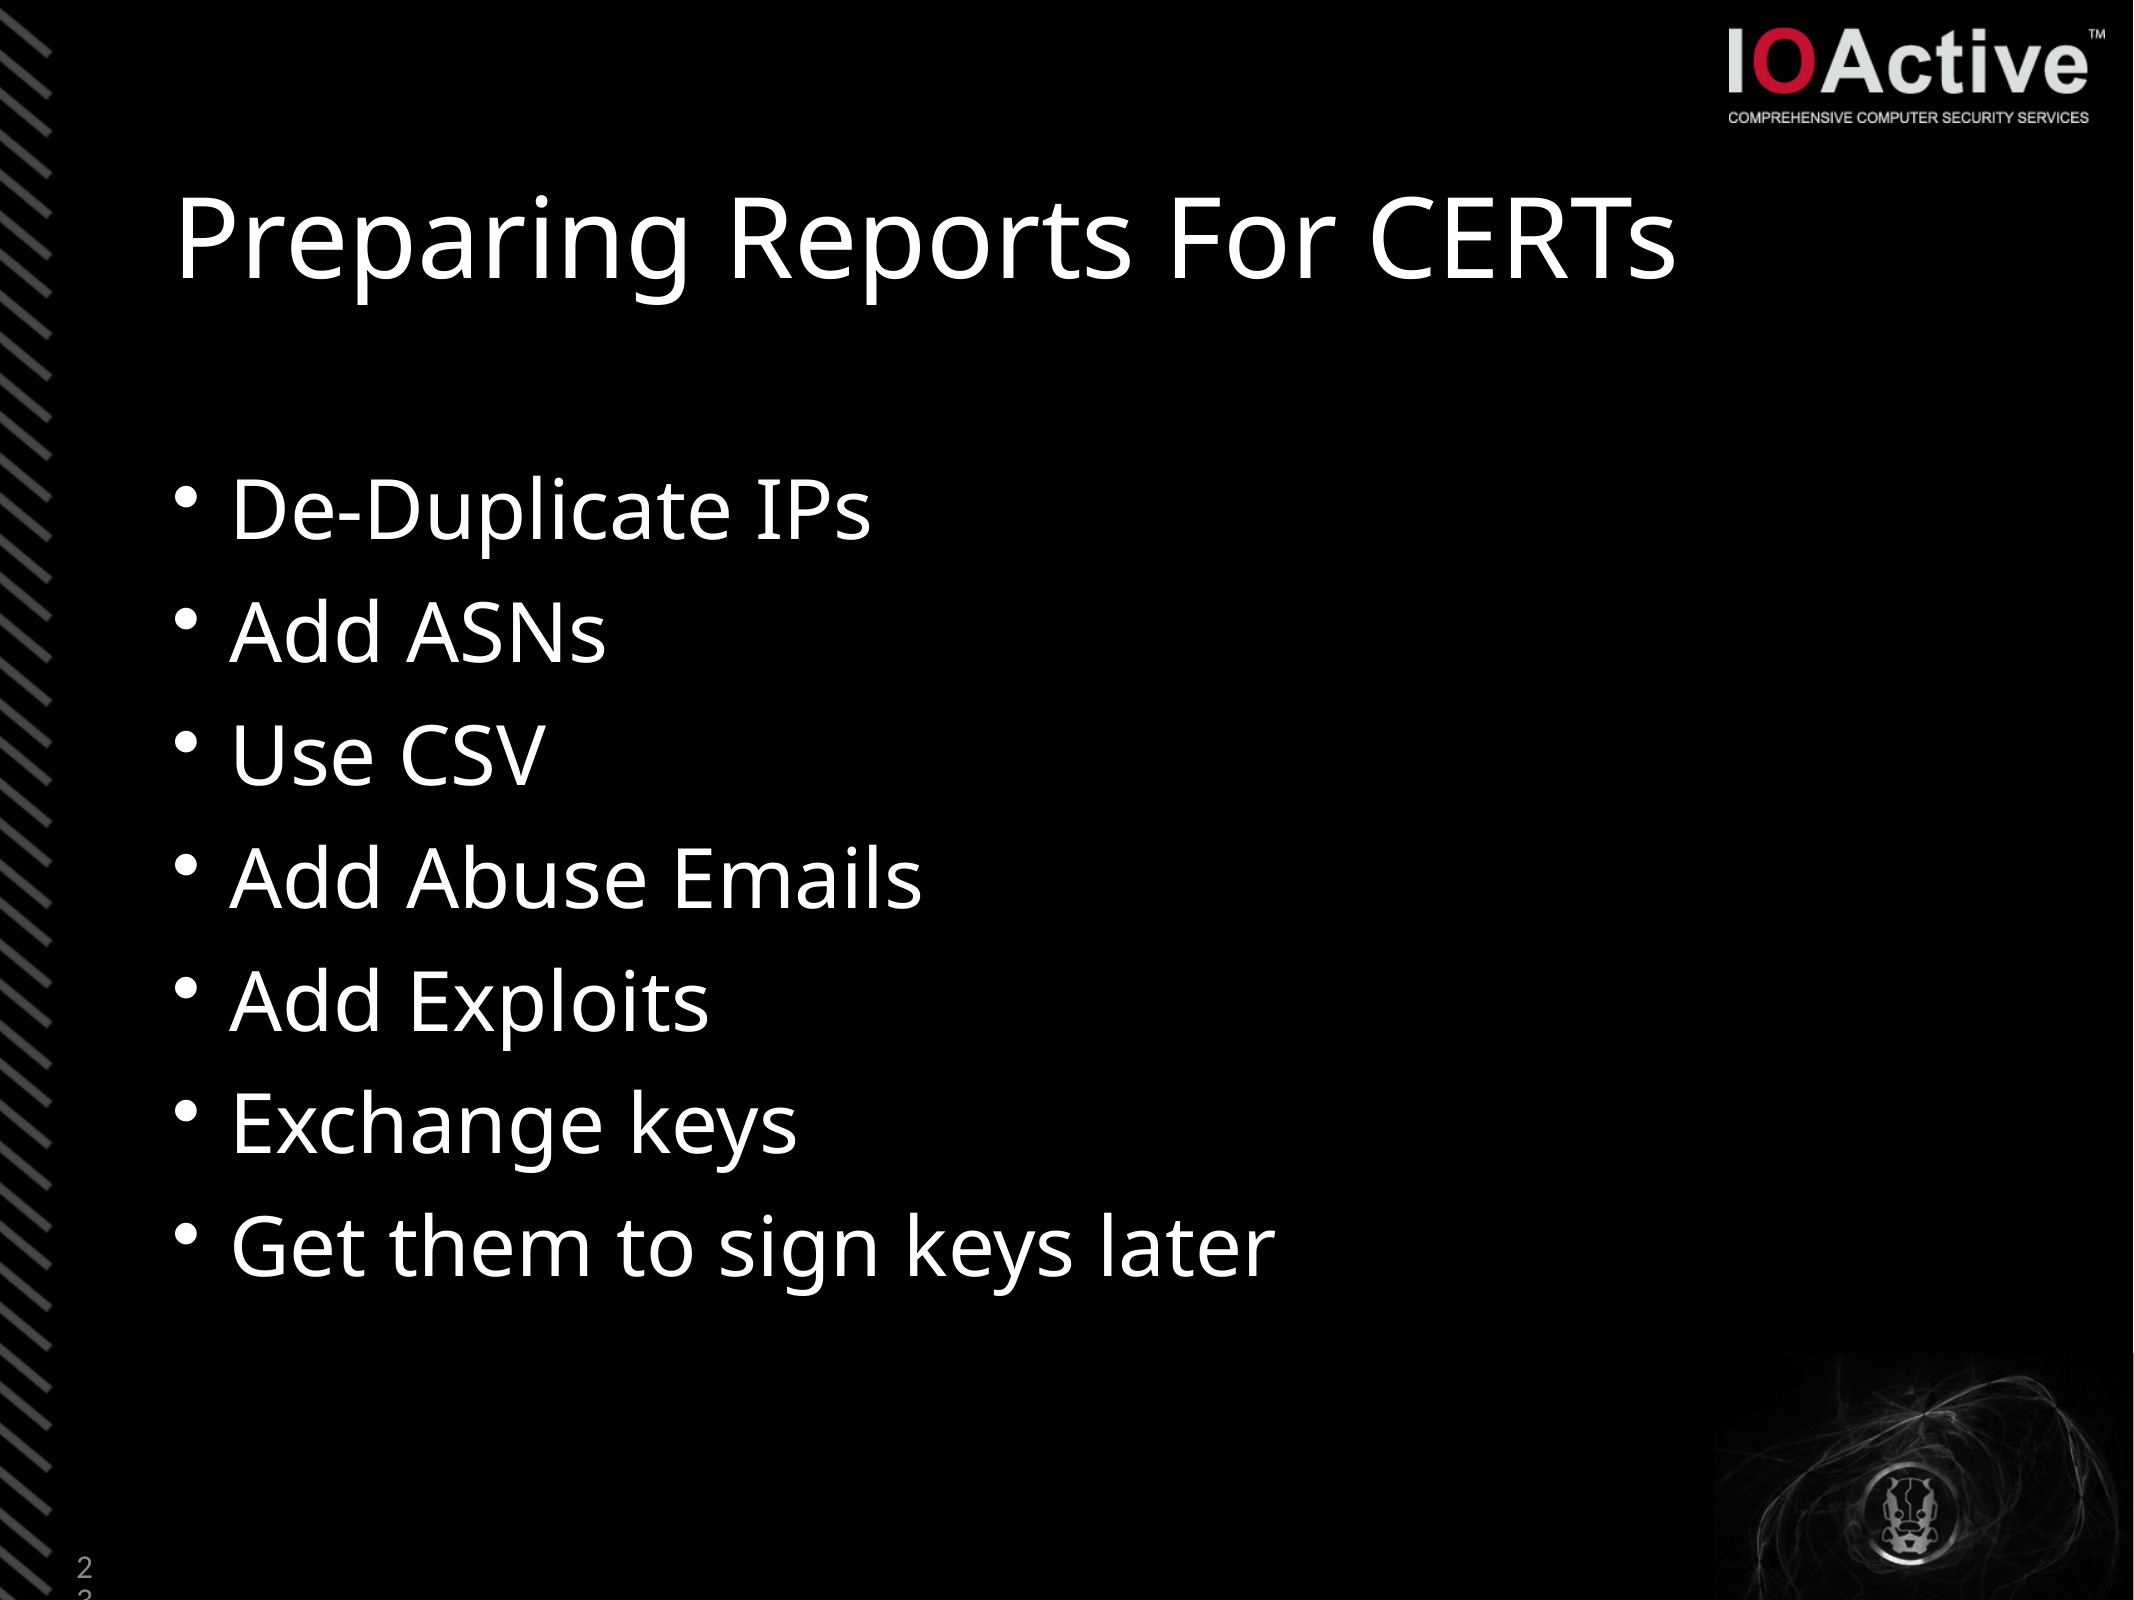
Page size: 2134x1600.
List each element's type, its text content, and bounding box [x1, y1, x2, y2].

picture [1714, 1353, 2134, 1600]
title Preparing Reports For CERTs [166, 125, 1905, 343]
picture [1729, 24, 2105, 123]
list De-Duplicate IPs Add ASNs Use CSV Add Abuse Emails Add Exploits Exchange keys Get them to sign keys later [166, 450, 2005, 1388]
slide_number 23 [60, 1538, 110, 1592]
picture [0, 0, 55, 1600]
